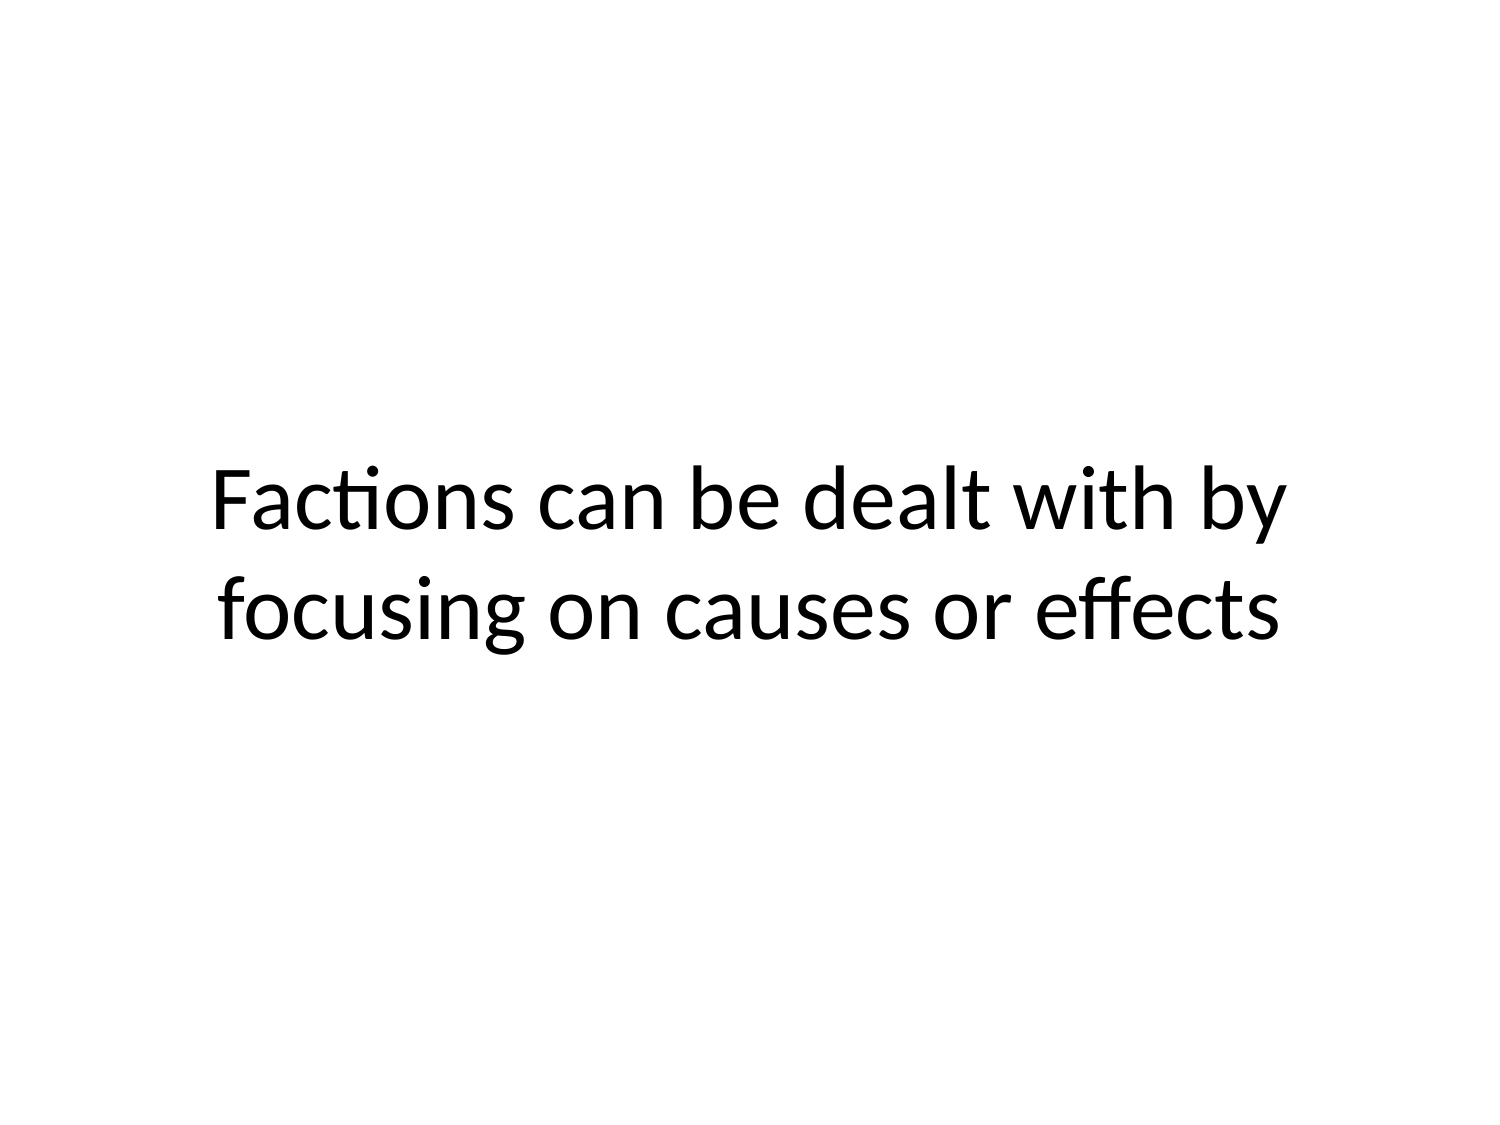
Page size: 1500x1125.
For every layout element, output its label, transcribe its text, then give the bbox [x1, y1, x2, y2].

title Factions can be dealt with by focusing on causes or effects [74, 44, 1426, 1051]
